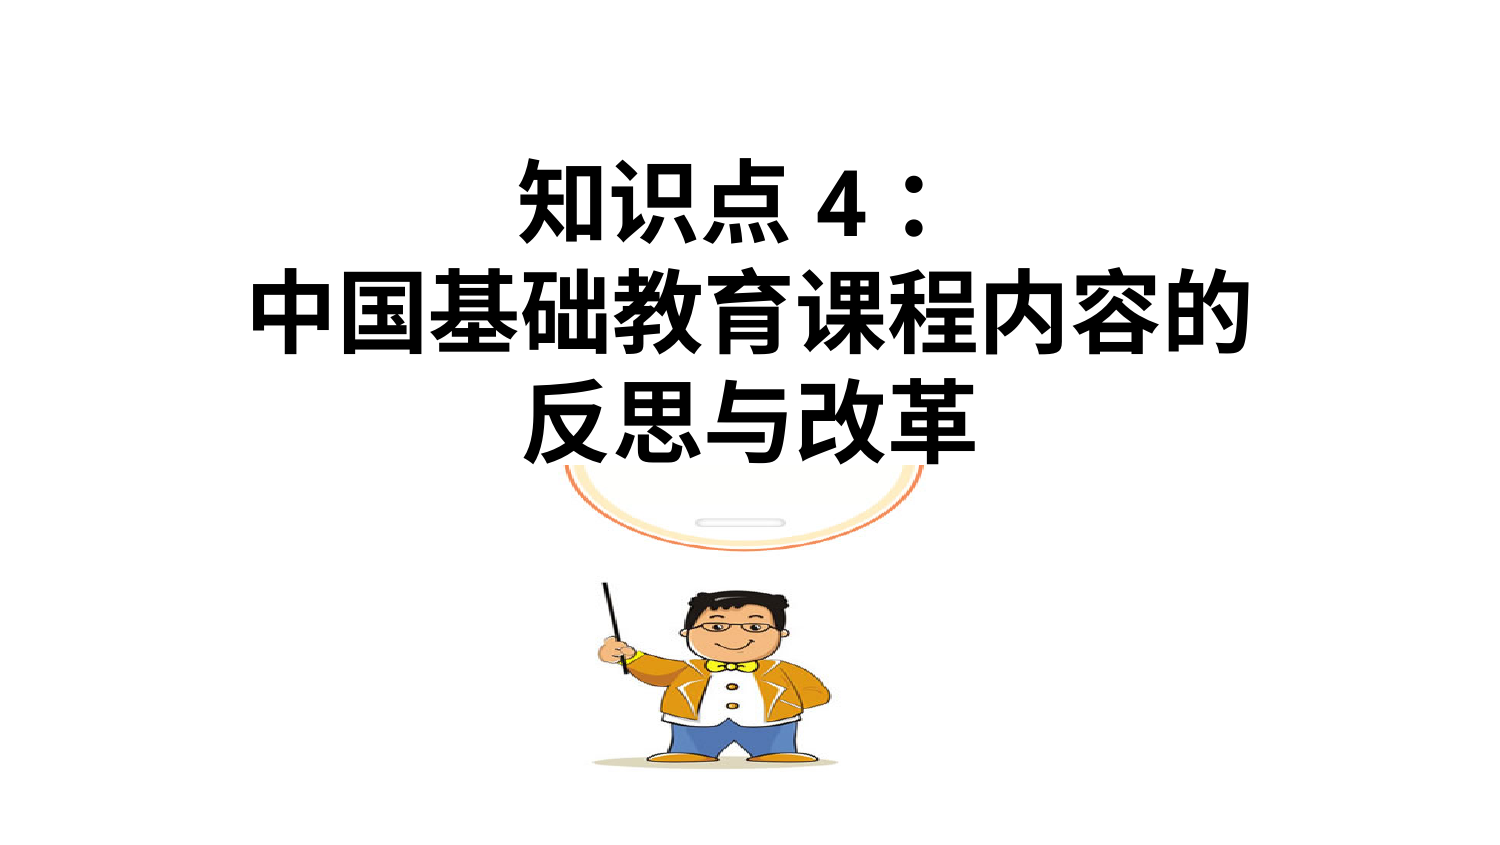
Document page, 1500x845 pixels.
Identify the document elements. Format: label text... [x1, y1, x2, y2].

title 知识点4： 中国基础教育课程内容的 反思与改革 [112, 121, 1388, 498]
picture [522, 465, 926, 788]
